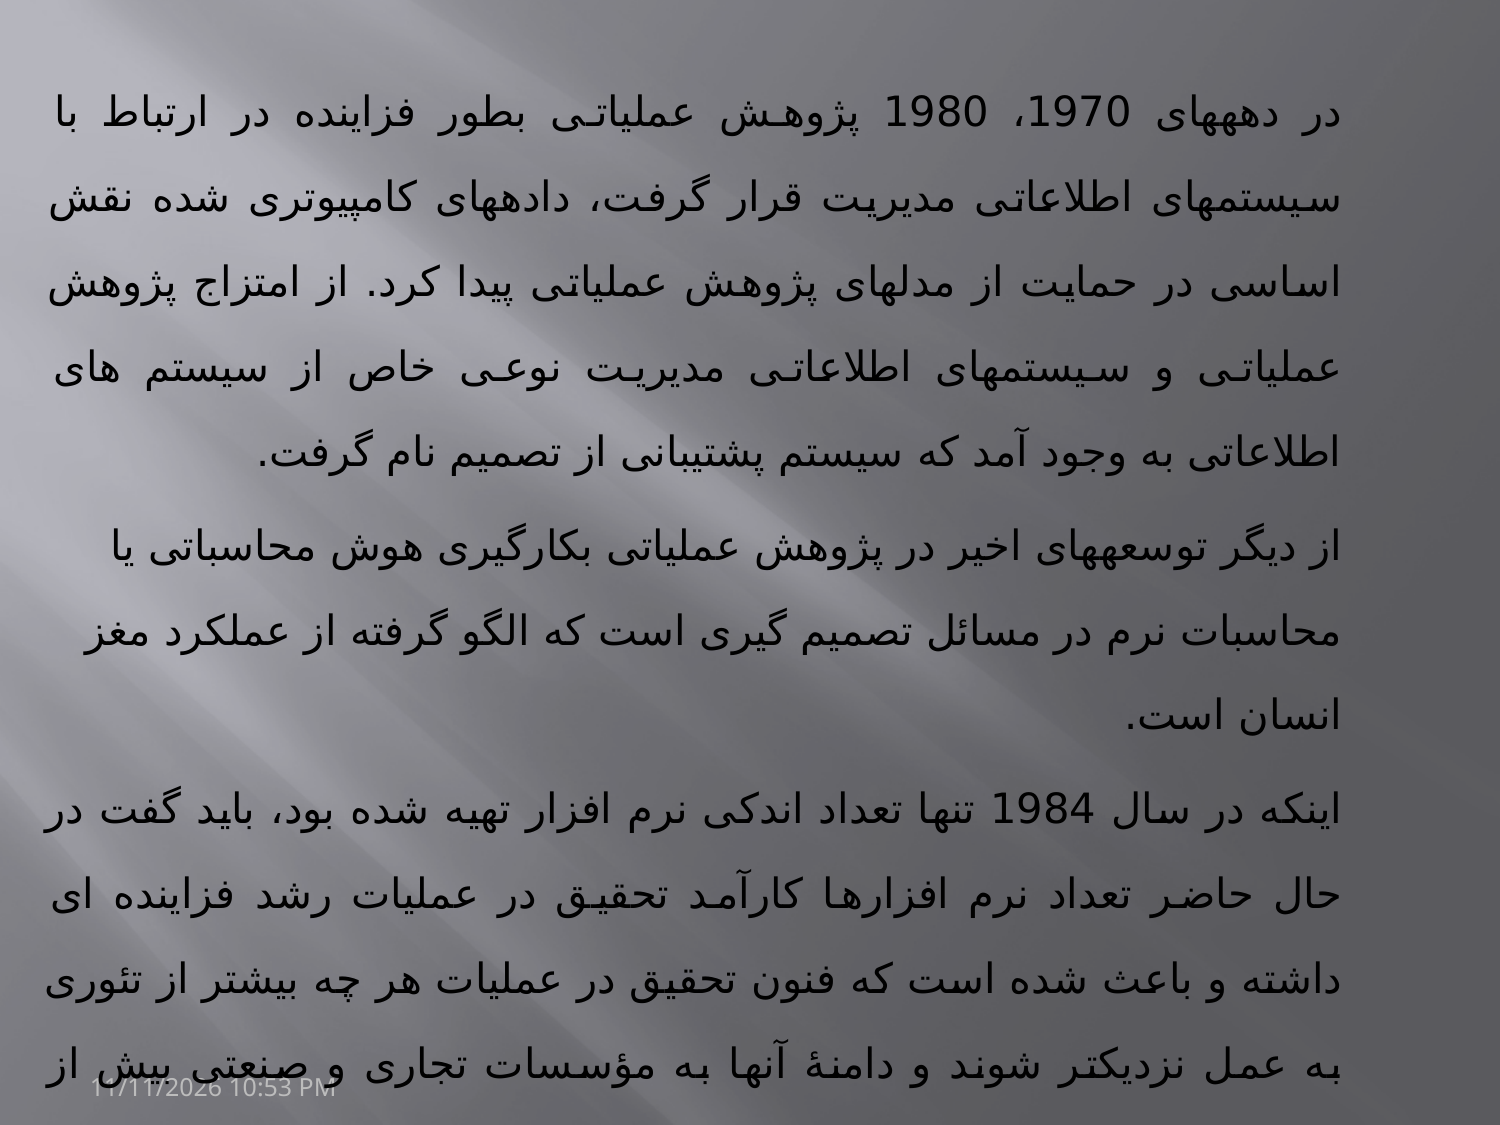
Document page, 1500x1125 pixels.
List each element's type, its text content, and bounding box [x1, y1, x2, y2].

slide_number 20/مارس/1 [75, 1052, 425, 1113]
list در دهه­های 1970، 1980 پژوهش عملیاتی بطور فزاینده در ارتباط با سیستم­های اطلاعاتی مدیریت قرار گرفت، داده­های کامپیوتری شده نقش اساسی در حمایت از مدل­های پژوهش عملیاتی پیدا کرد. از امتزاج پژوهش عملیاتی و سیستم­های اطلاعاتی مدیریت نوعی خاص از سیستم های اطلاعاتی به وجود آمد که سیستم پشتیبانی از تصمیم نام گرفت. از دیگر توسعه­های اخیر در پژوهش عملیاتی بکارگیری هوش محاسباتی یا محاسبات نرم در مسائل تصمیم گیری است که الگو گرفته از عملکرد مغز انسان است. اینکه در سال 1984 تنها تعداد اندکی نرم افزار تهیه شده بود، باید گفت در حال حاضر تعداد نرم افزارها کارآمد تحقیق در عملیات رشد فزاینده ای داشته و باعث شده است که فنون تحقیق در عملیات هر چه بیشتر از تئوری به عمل نزدیکتر شوند و دامنۀ آنها به مؤسسات تجاری و صنعتی بیش از پیش کشیده شود. [29, 42, 1447, 1106]
